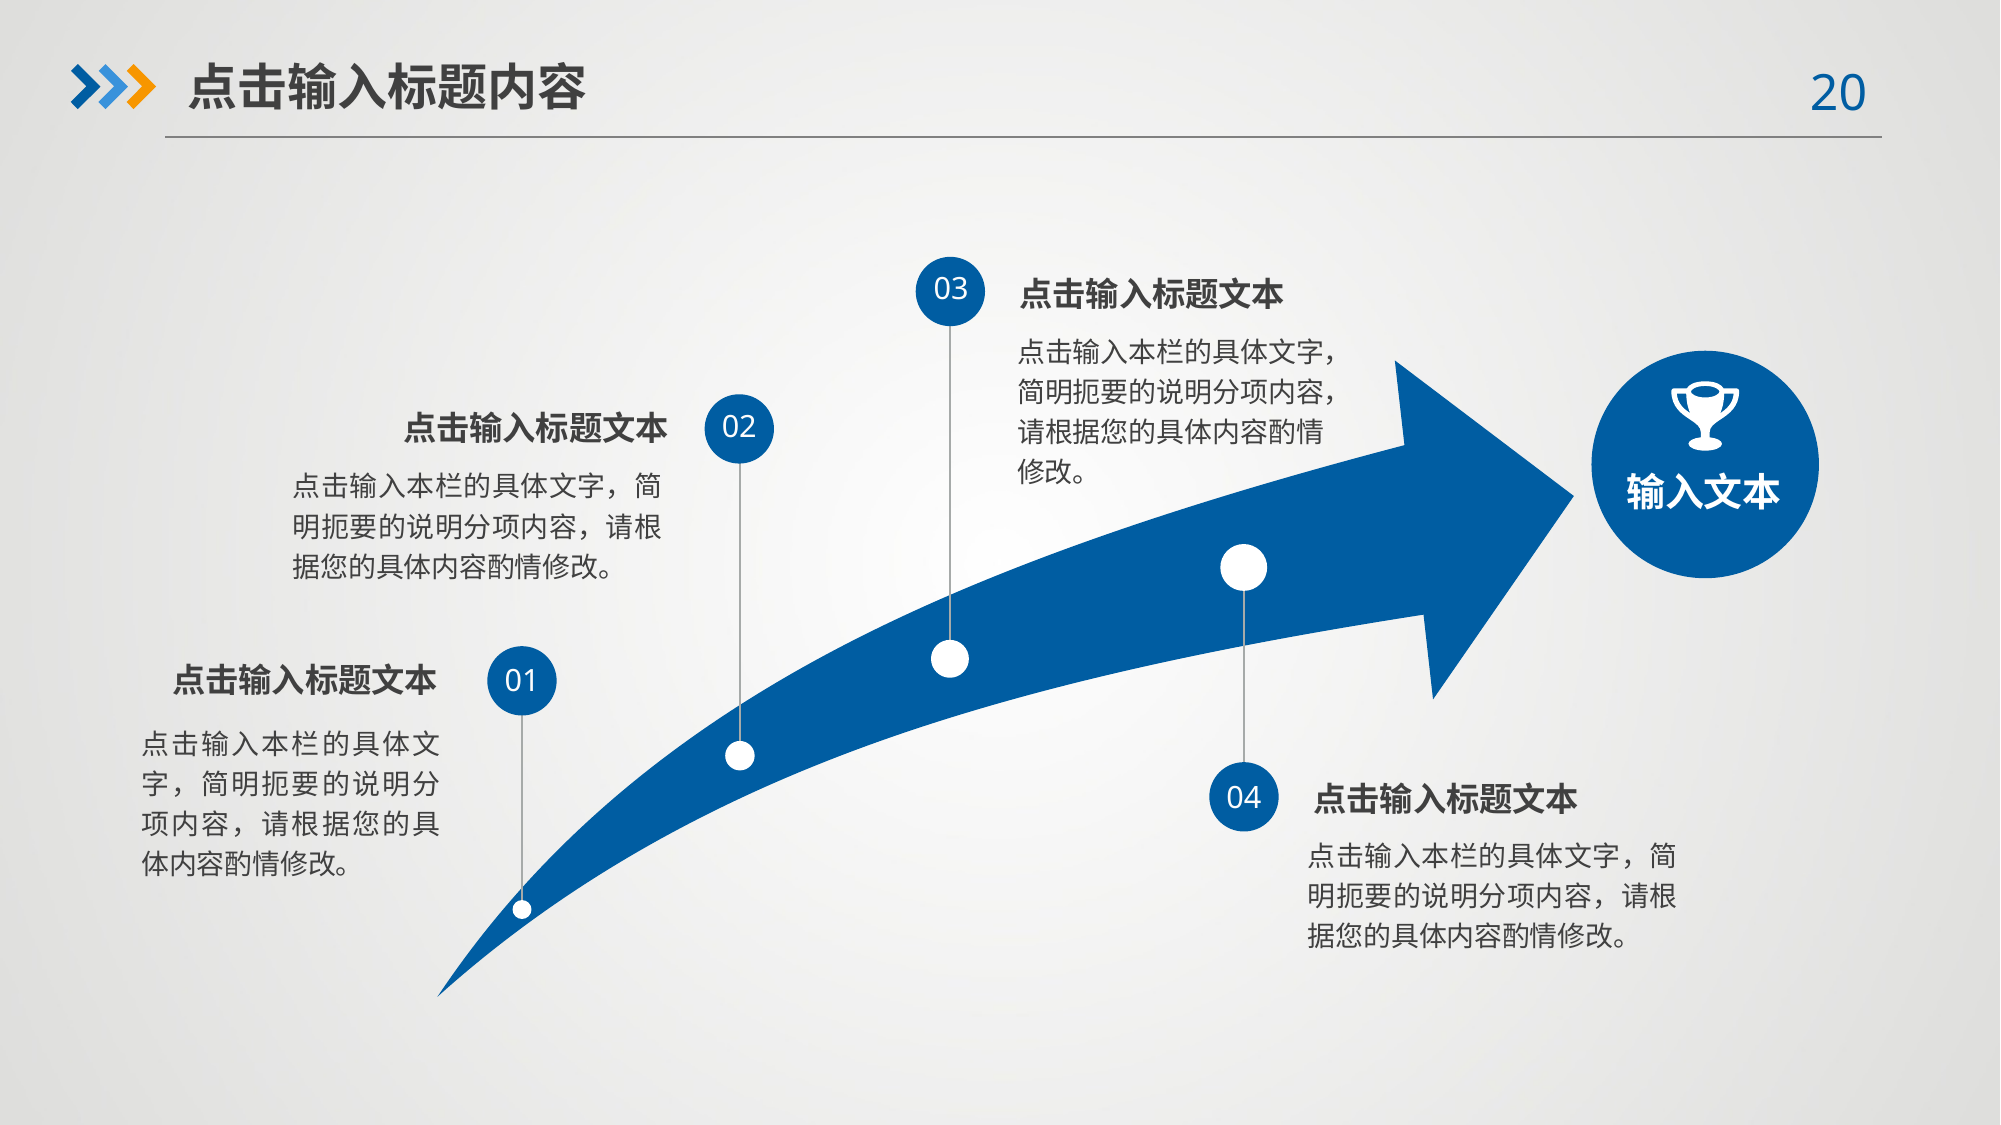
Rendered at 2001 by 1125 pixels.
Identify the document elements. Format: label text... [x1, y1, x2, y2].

text_box [1209, 762, 1279, 824]
text_box 点击输入标题文本 [300, 396, 670, 464]
text_box [725, 740, 755, 771]
text_box 输入文本 [1620, 460, 1788, 528]
text_box [1591, 350, 1819, 579]
text_box [915, 256, 986, 327]
text_box 点击输入本栏的具体文字，简明扼要的说明分项内容，请根据您的具体内容酌情修改。 [292, 462, 663, 565]
text_box 点击输入本栏的具体文字，简明扼要的说明分项内容，请根据您的具体内容酌情修改。 [1307, 831, 1678, 934]
text_box [704, 394, 774, 464]
text_box 04 [1222, 774, 1266, 826]
text_box [931, 639, 969, 678]
text_box [512, 900, 532, 919]
text_box 01 [500, 657, 544, 709]
text_box 02 [718, 403, 761, 455]
text_box 点击输入本栏的具体文字，简明扼要的说明分项内容，请根据您的具体内容酌情修改。 [1017, 327, 1324, 430]
text_box 点击输入标题文本 [1313, 766, 1618, 831]
text_box 点击输入本栏的具体文字，简明扼要的说明分项内容，请根据您的具体内容酌情修改。 [126, 712, 455, 815]
text_box 03 [929, 266, 973, 317]
picture [0, 0, 2000, 1125]
text_box [487, 646, 557, 708]
text_box 点击输入标题文本 [1019, 261, 1324, 327]
text_box [501, 709, 543, 716]
text_box 点击输入标题内容 [187, 43, 654, 127]
text_box [437, 360, 1574, 997]
text_box [1225, 826, 1263, 832]
text_box [1671, 381, 1740, 451]
text_box [1220, 544, 1268, 591]
text_box 点击输入标题文本 [110, 645, 454, 713]
